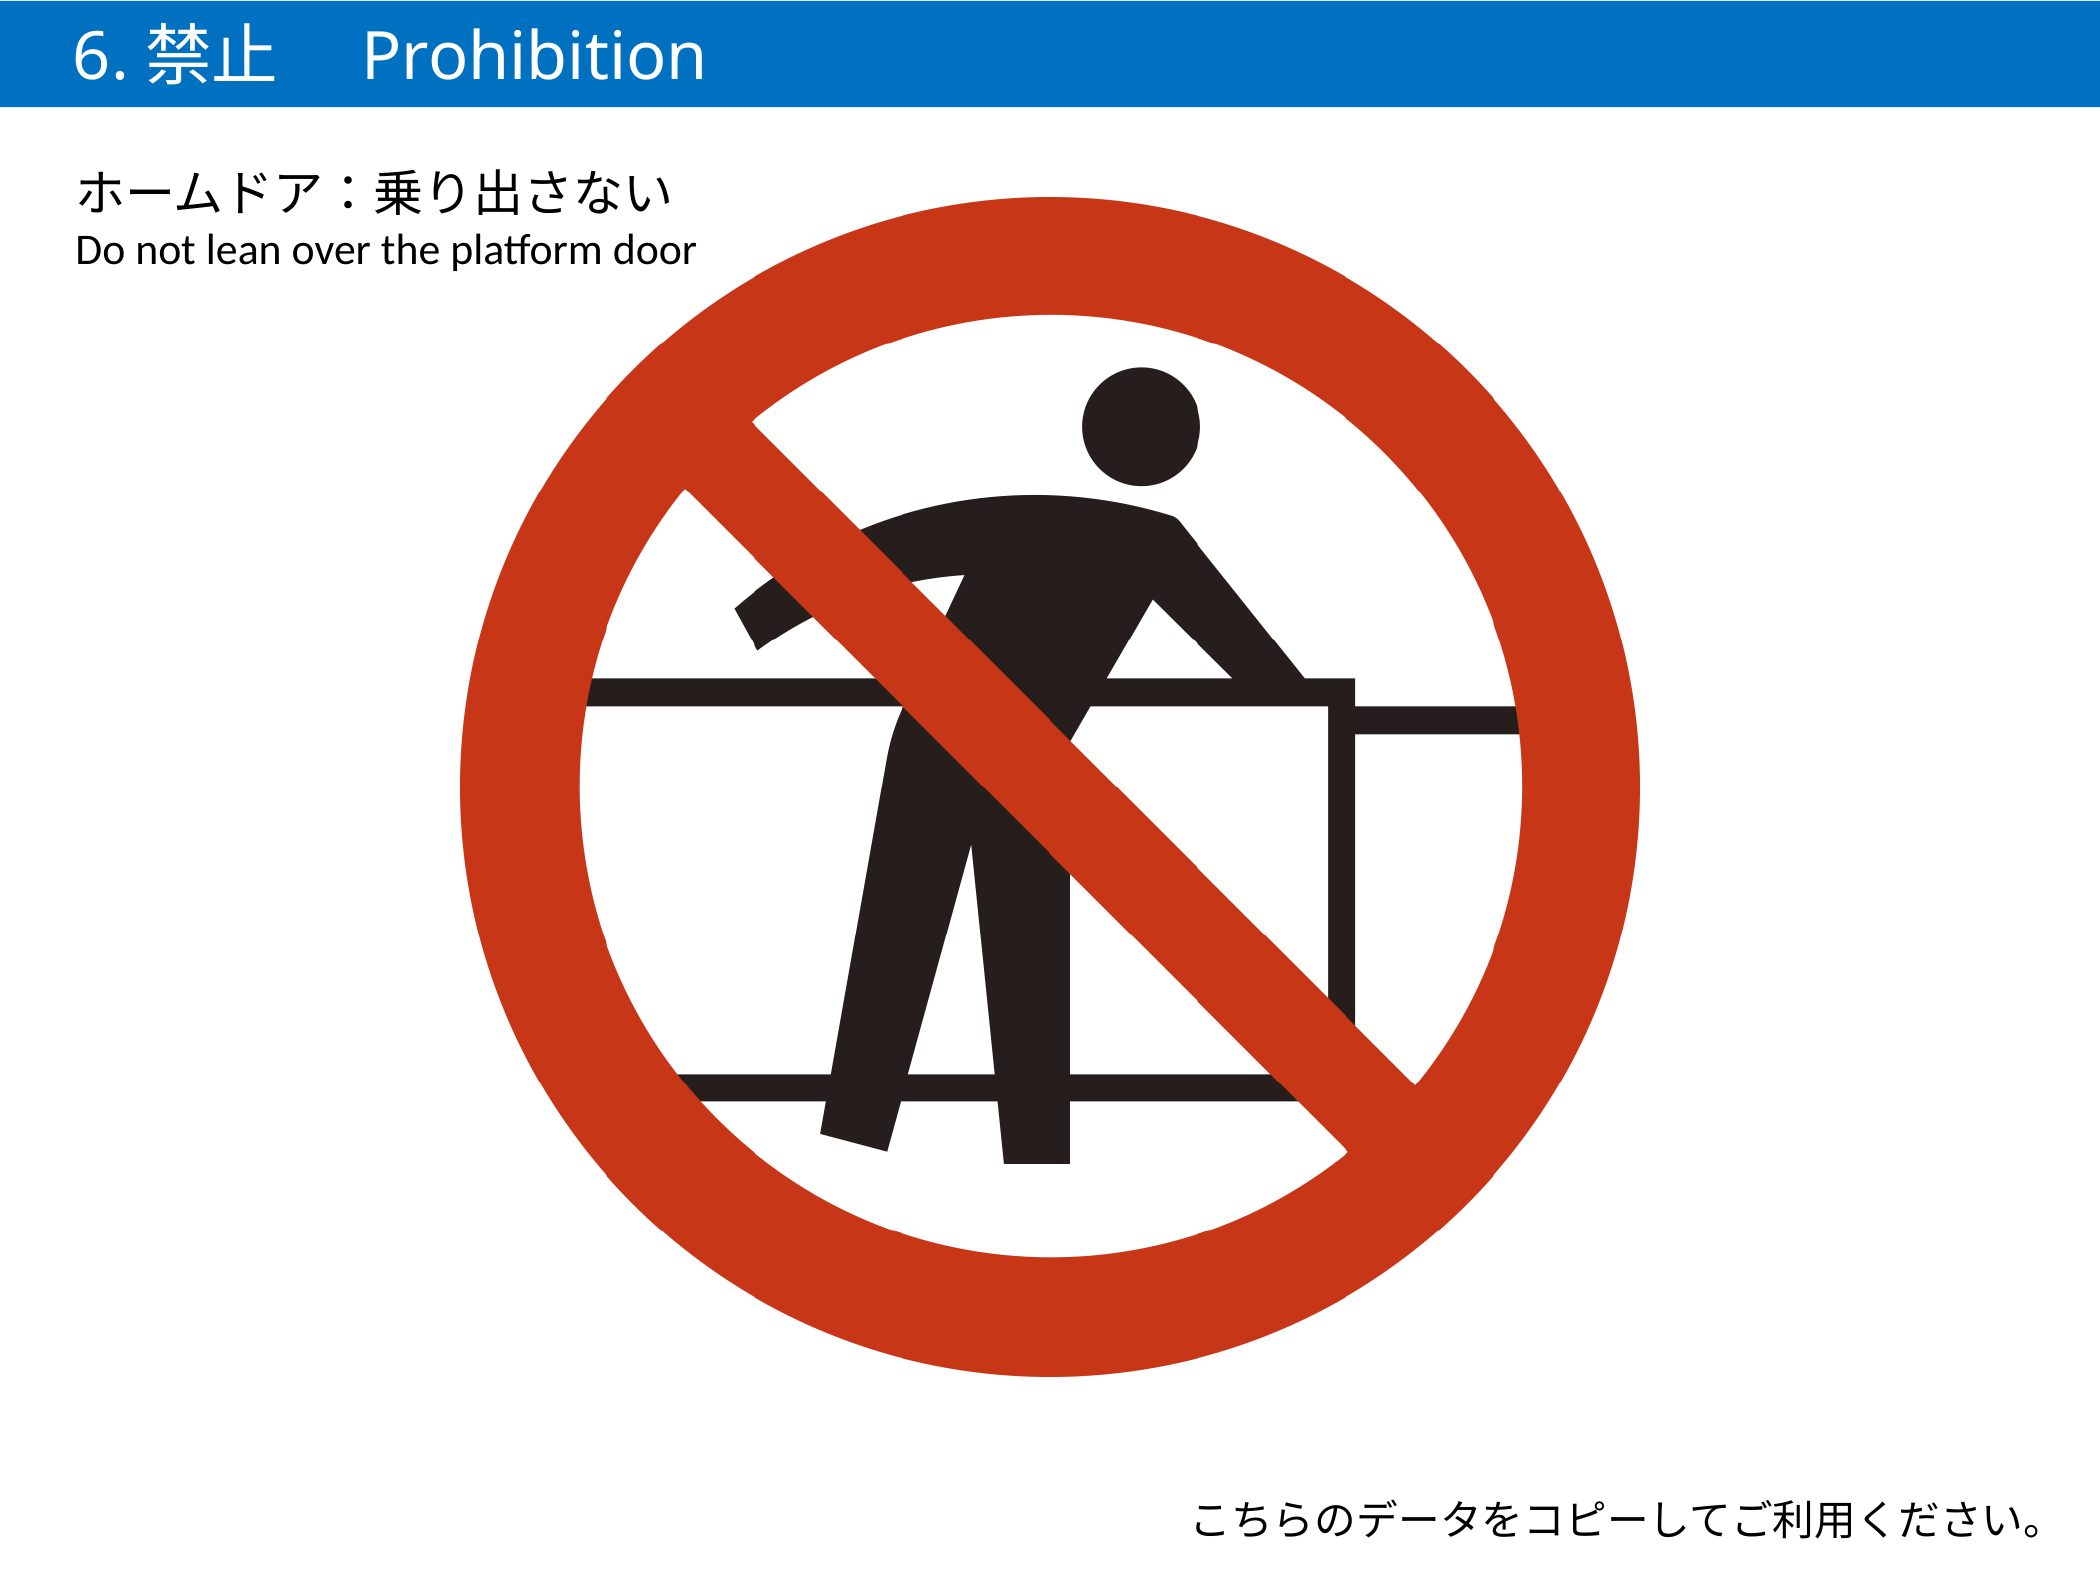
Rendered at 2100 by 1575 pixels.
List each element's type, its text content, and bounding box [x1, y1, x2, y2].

text_box こちらのデータをコピーしてご利用ください。 [1174, 1486, 2081, 1552]
text_box ホームドア：乗り出さない Do not lean over the platform door [60, 153, 713, 281]
text_box [0, 0, 2100, 108]
text_box 6.禁止 Prohibition [58, 5, 724, 101]
picture [459, 196, 1641, 1378]
